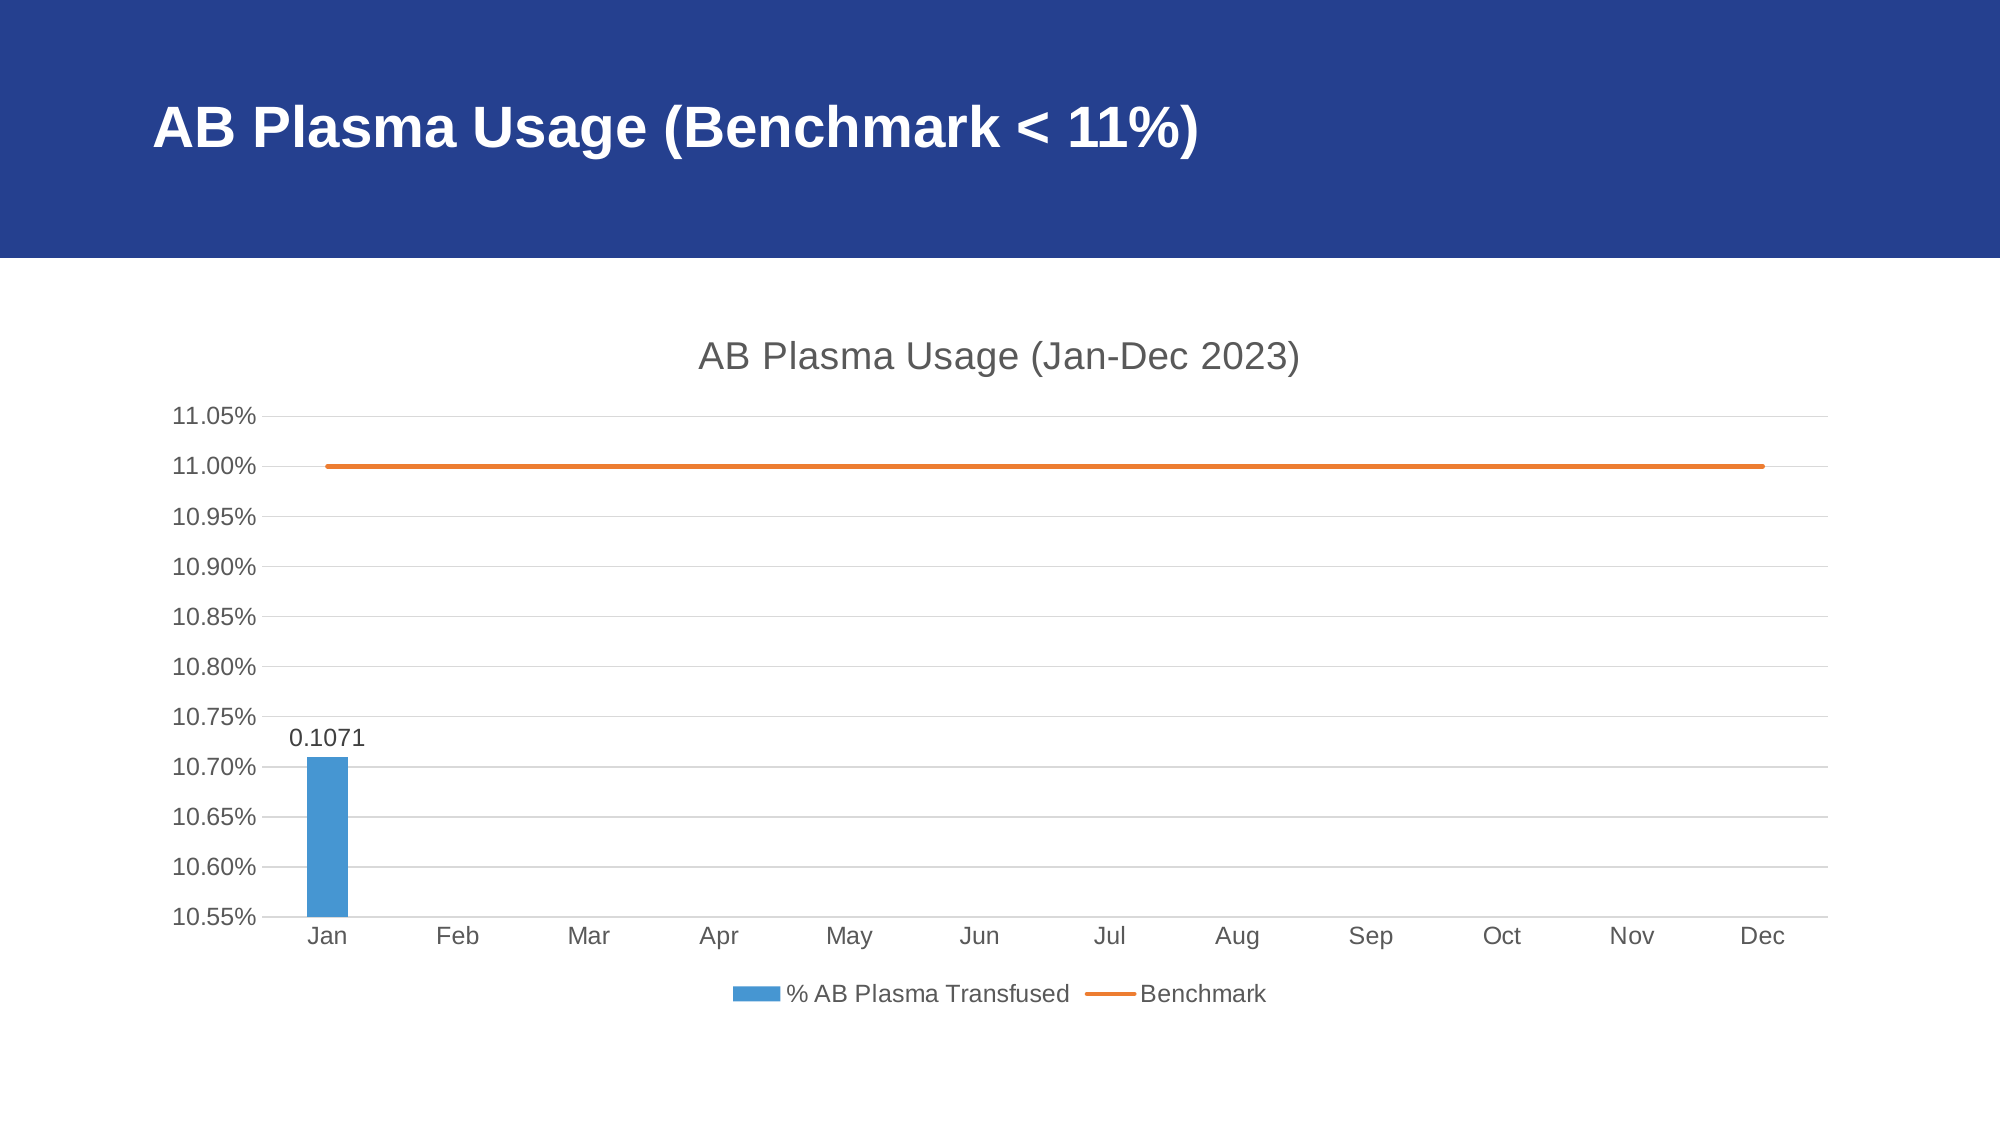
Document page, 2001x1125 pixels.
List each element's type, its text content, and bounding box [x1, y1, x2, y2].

chart [137, 299, 1863, 1014]
title AB Plasma Usage (Benchmark < 11%) [137, 20, 1863, 238]
